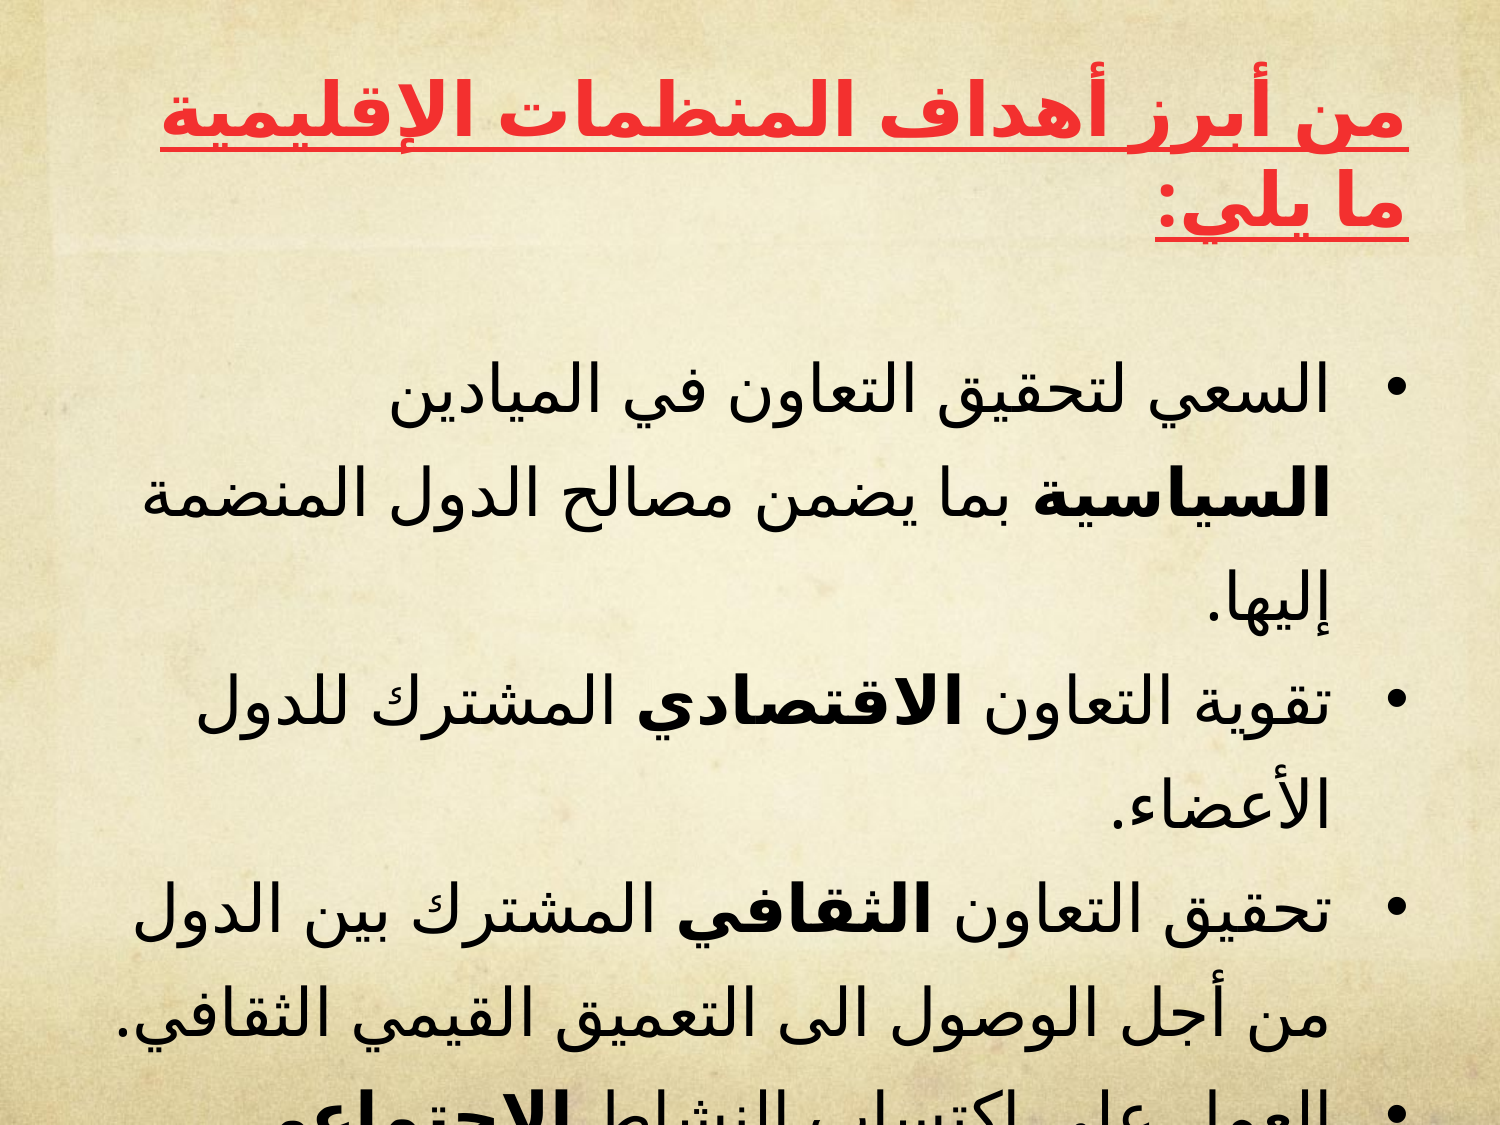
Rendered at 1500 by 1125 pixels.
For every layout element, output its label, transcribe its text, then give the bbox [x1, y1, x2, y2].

text_box من أبرز أهداف المنظمات الإقليمية ما يلي: السعي لتحقيق التعاون في الميادين السياسية بما يضمن مصالح الدول المنضمة إليها. تقوية التعاون الاقتصادي المشترك للدول الأعضاء. تحقيق التعاون الثقافي المشترك بين الدول من أجل الوصول الى التعميق القيمي الثقافي. العمل على اكتساب النشاط الاجتماعي. تحقيق التكامل في أحسن صوره في الميادين المختلفة المشتركة بين الدول. [88, 54, 1424, 1125]
picture [0, 0, 1500, 1125]
